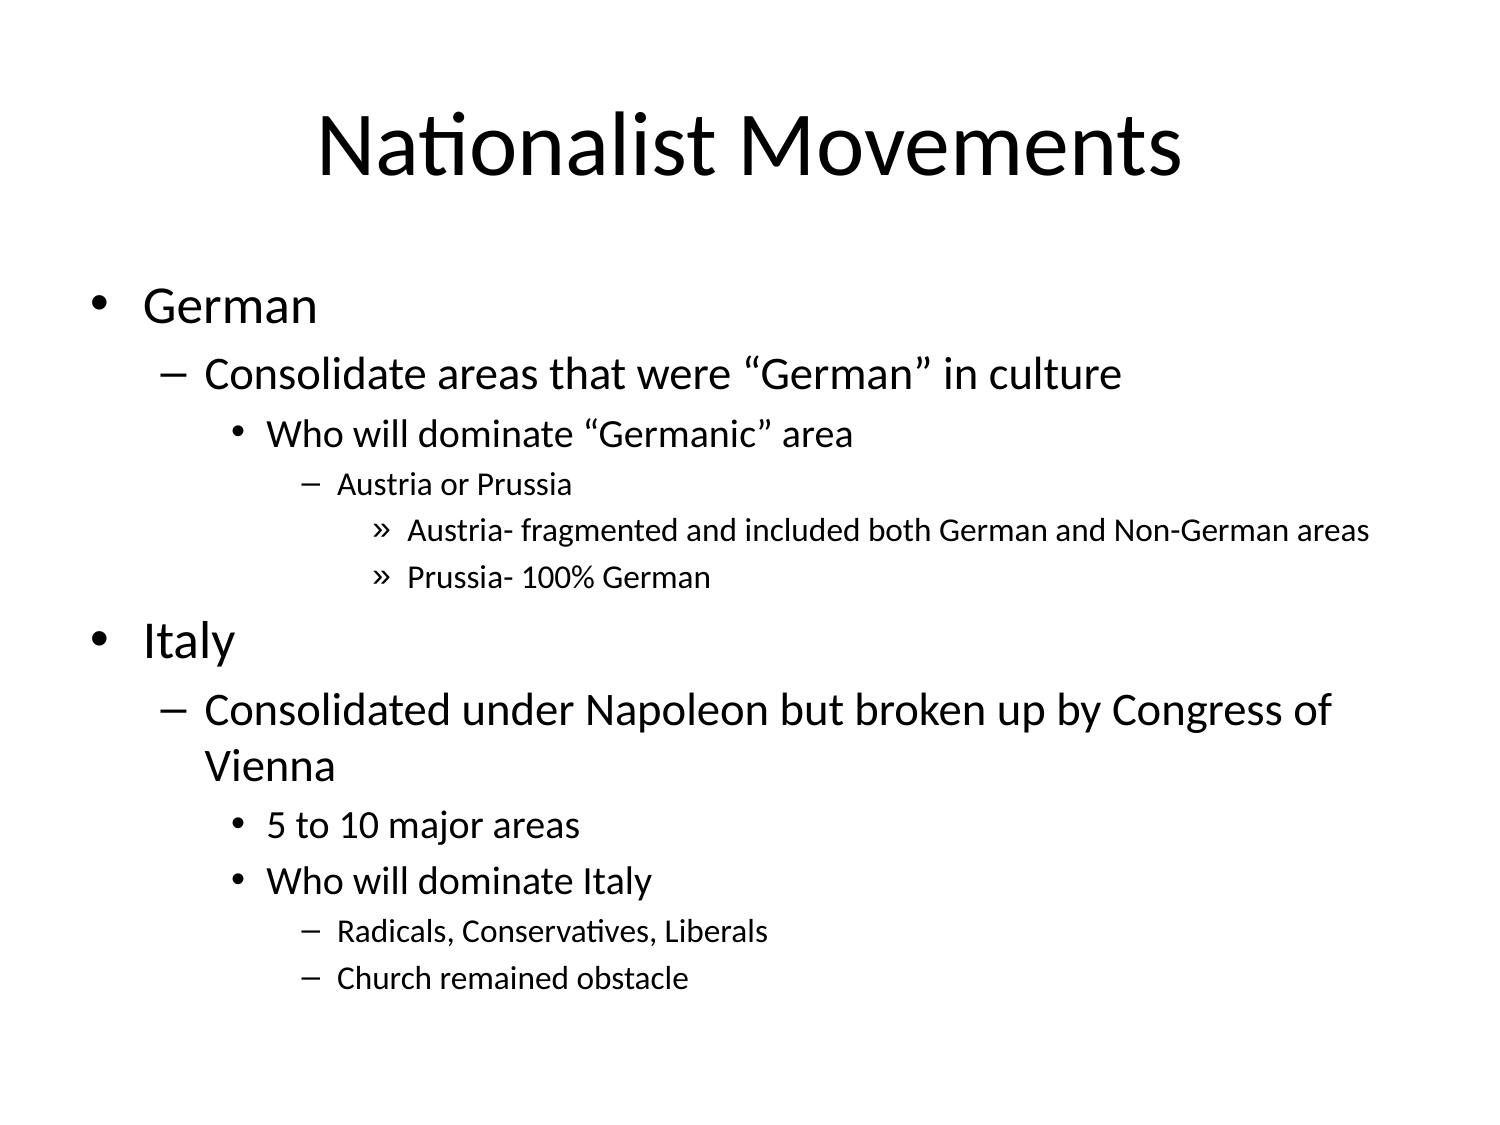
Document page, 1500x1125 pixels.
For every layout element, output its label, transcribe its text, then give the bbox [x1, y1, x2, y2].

title Nationalist Movements [75, 45, 1425, 233]
list German Consolidate areas that were “German” in culture Who will dominate “Germanic” area Austria or Prussia Austria- fragmented and included both German and Non-German areas Prussia- 100% German Italy Consolidated under Napoleon but broken up by Congress of Vienna 5 to 10 major areas Who will dominate Italy Radicals, Conservatives, Liberals Church remained obstacle [75, 262, 1425, 1005]
